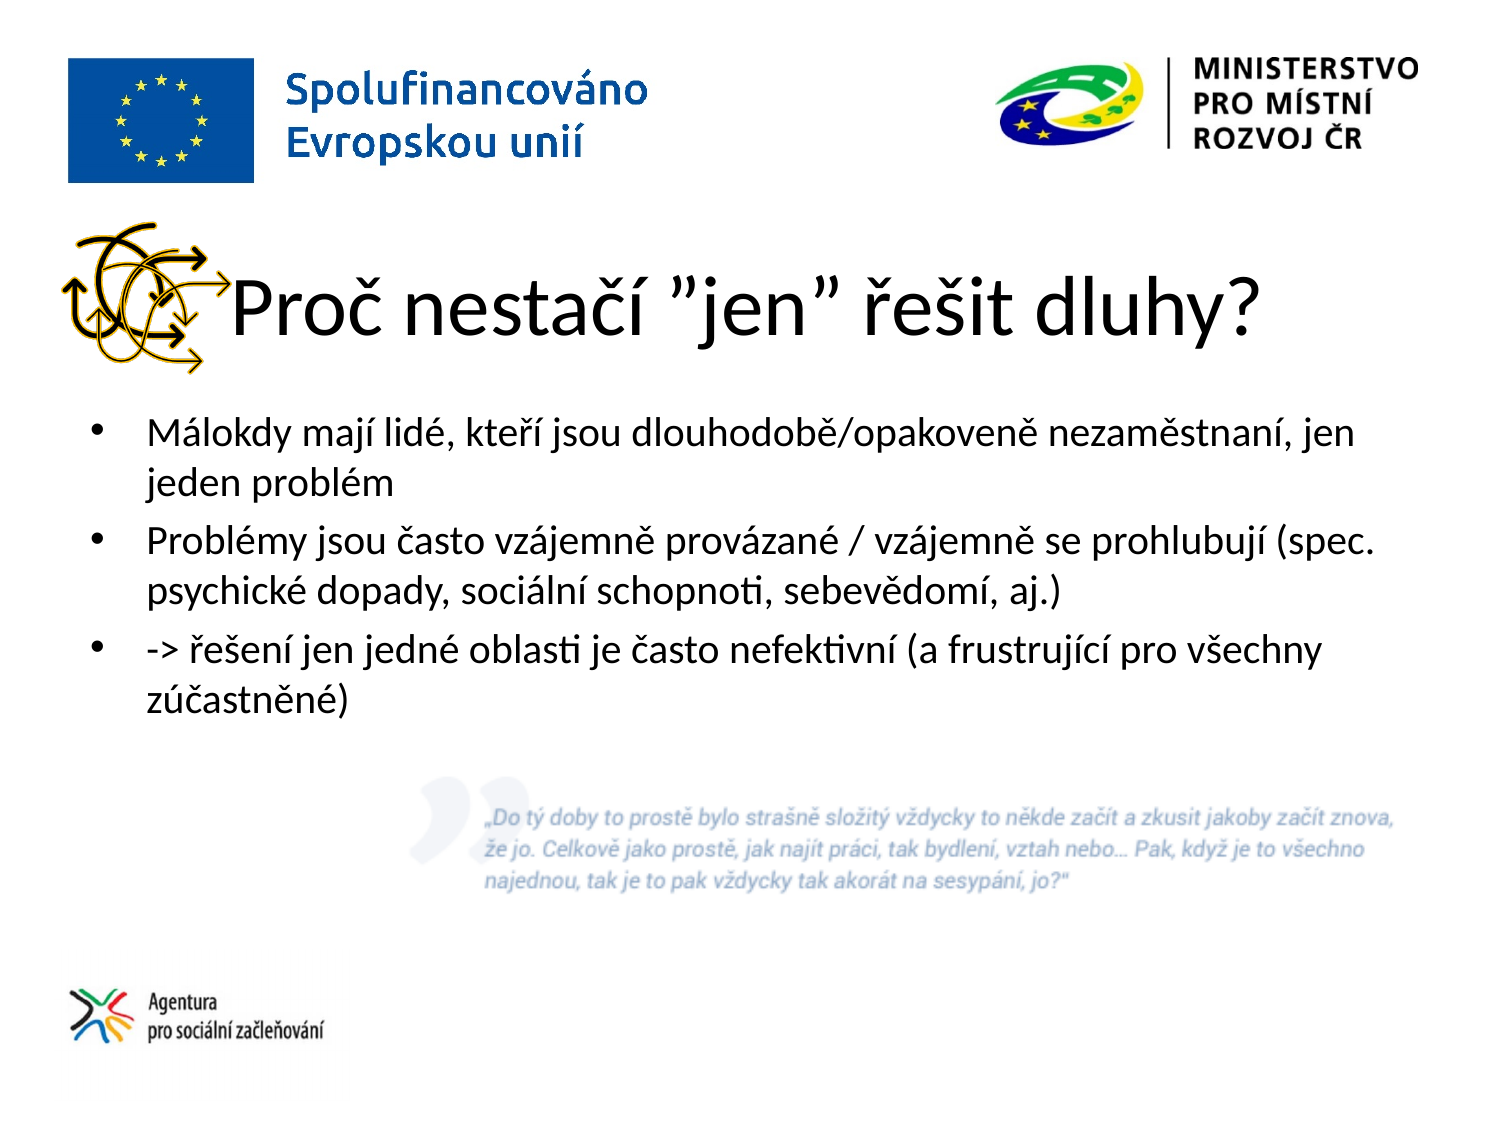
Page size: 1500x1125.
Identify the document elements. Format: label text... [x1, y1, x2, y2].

picture [54, 38, 671, 199]
picture [54, 948, 351, 1101]
picture [403, 766, 1468, 950]
title Proč nestačí ”jen” řešit dluhy? [239, 242, 1423, 361]
list Málokdy mají lidé, kteří jsou dlouhodobě/opakoveně nezaměstnaní, jen jeden problém Problémy jsou často vzájemně provázané / vzájemně se prohlubují (spec. psychické dopady, sociální schopnoti, sebevědomí, aj.) -> řešení jen jedné oblasti je často nefektivní (a frustrující pro všechny zúčastněné) [75, 397, 1425, 1005]
picture [994, 57, 1418, 150]
picture [59, 210, 235, 386]
